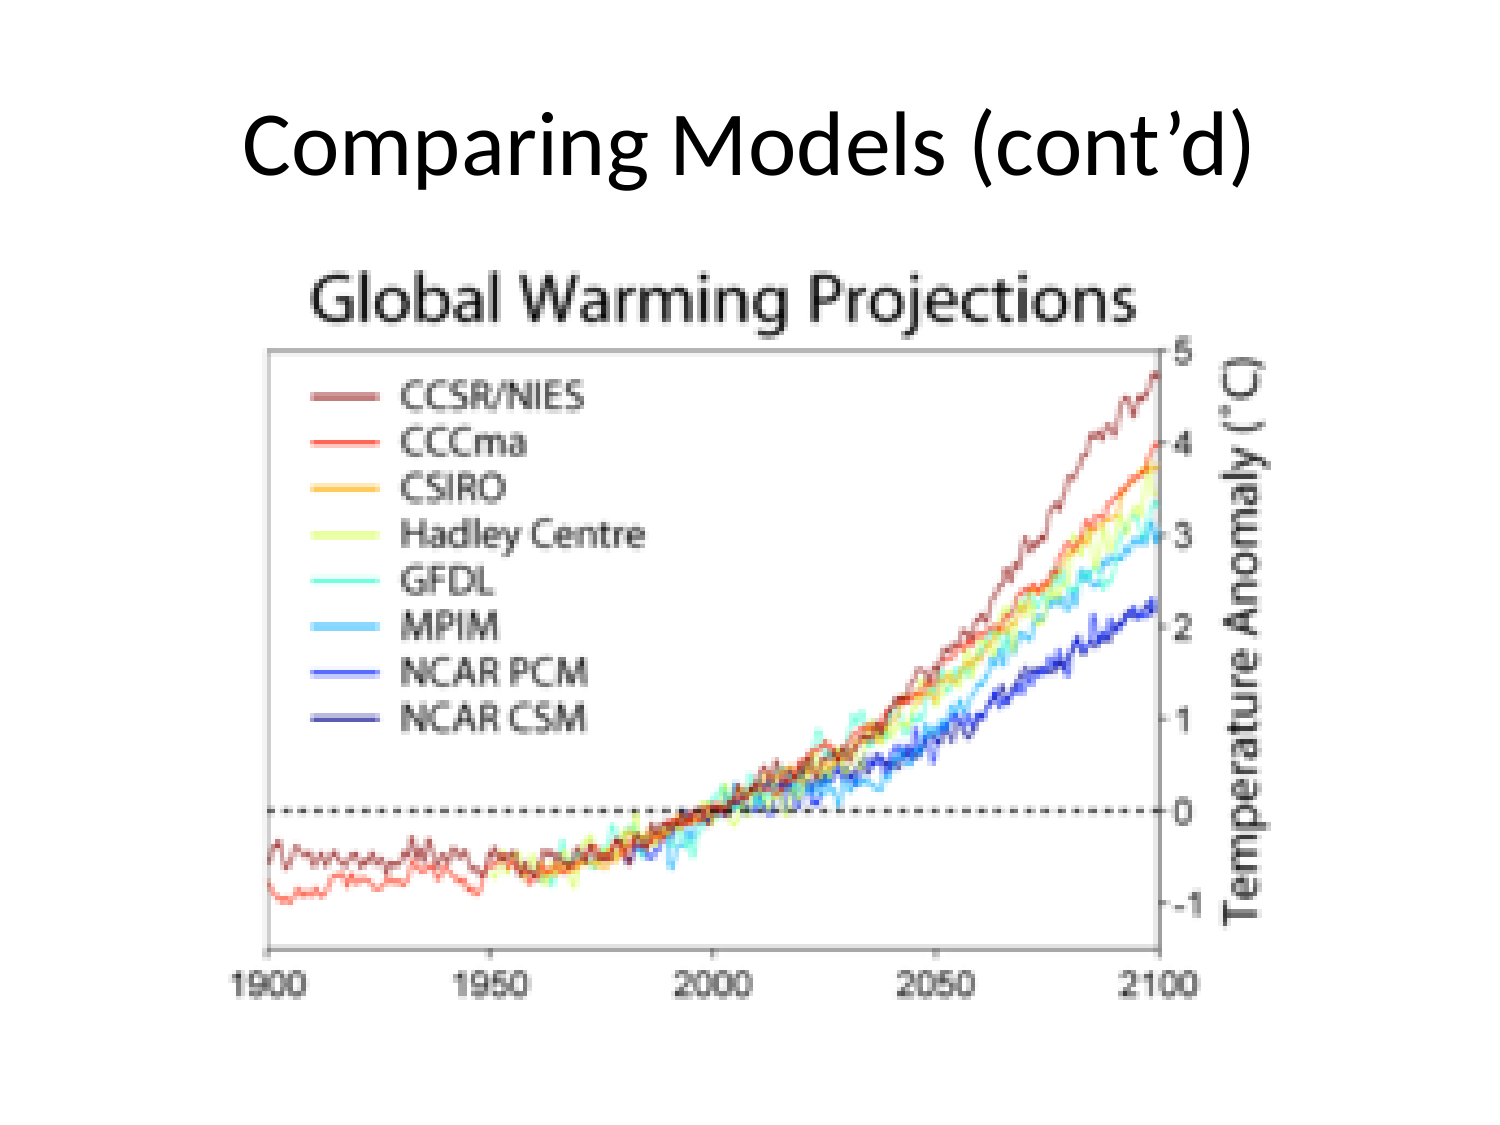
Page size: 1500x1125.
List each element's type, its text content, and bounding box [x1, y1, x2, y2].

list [74, 262, 1426, 1006]
title Comparing Models (cont’d) [75, 45, 1425, 233]
